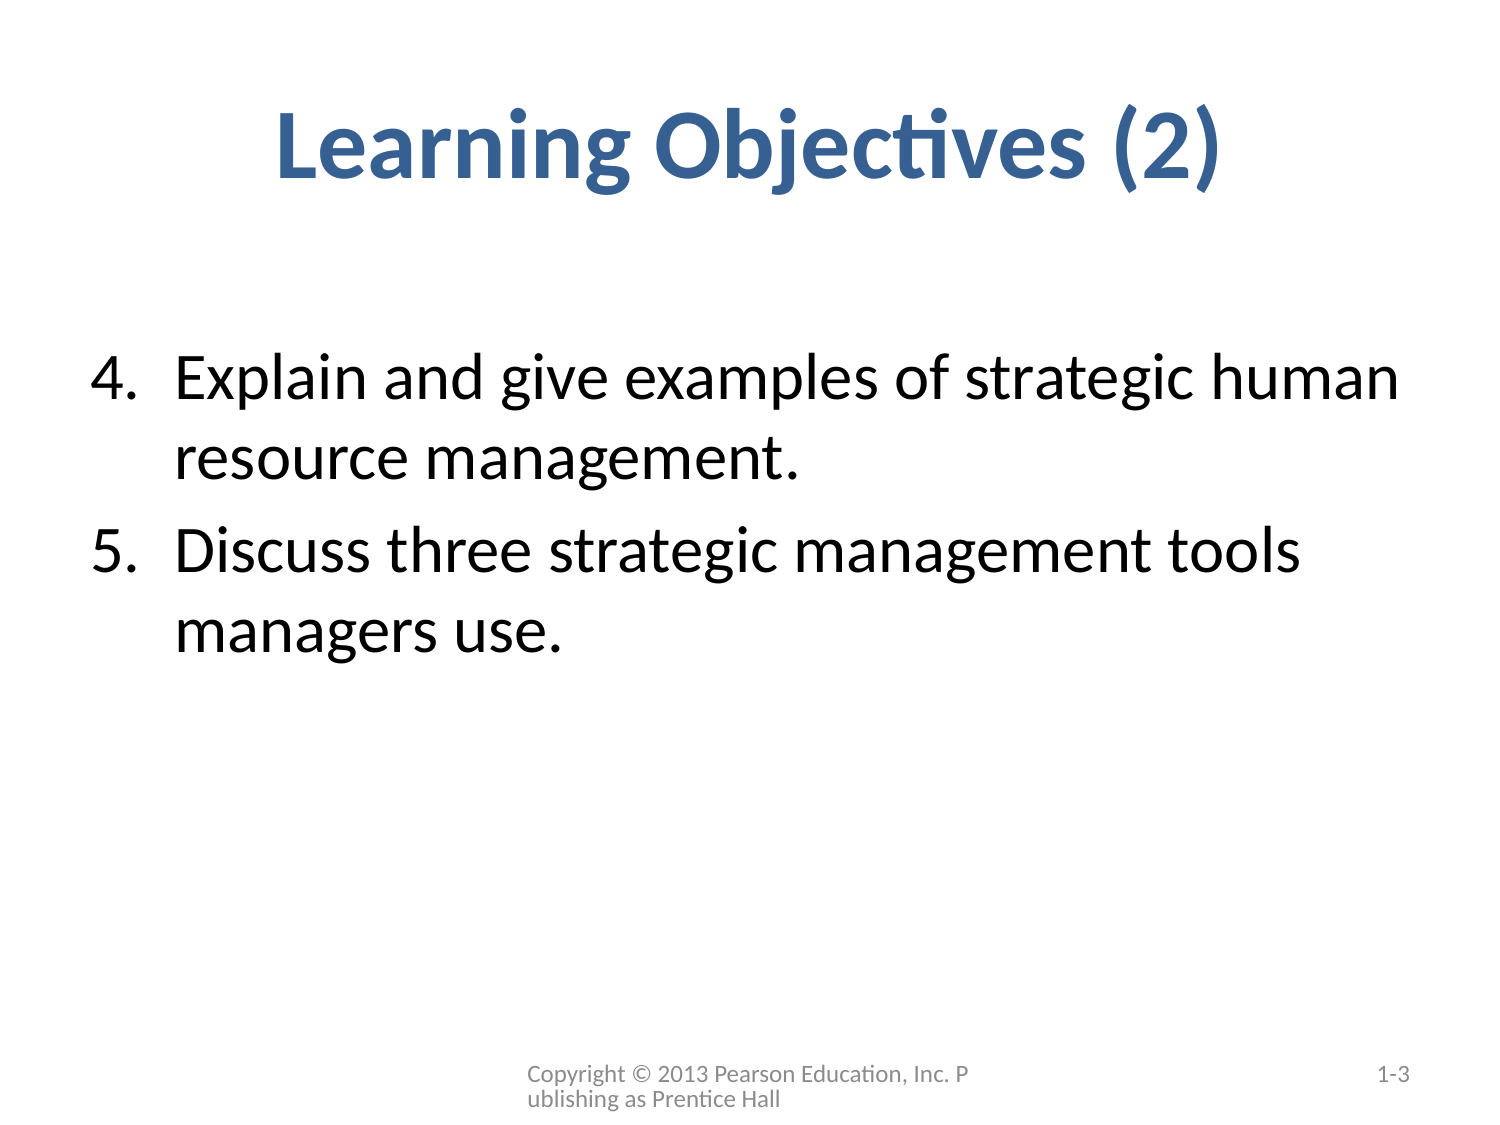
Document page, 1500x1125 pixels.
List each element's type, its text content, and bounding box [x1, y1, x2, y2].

list Explain and give examples of strategic human resource management. Discuss three strategic management tools managers use. [75, 324, 1425, 1005]
footer Copyright © 2013 Pearson Education, Inc. Publishing as Prentice Hall [512, 1042, 988, 1103]
slide_number 1-3 [1074, 1042, 1425, 1103]
title Learning Objectives (2) [75, 45, 1425, 233]
